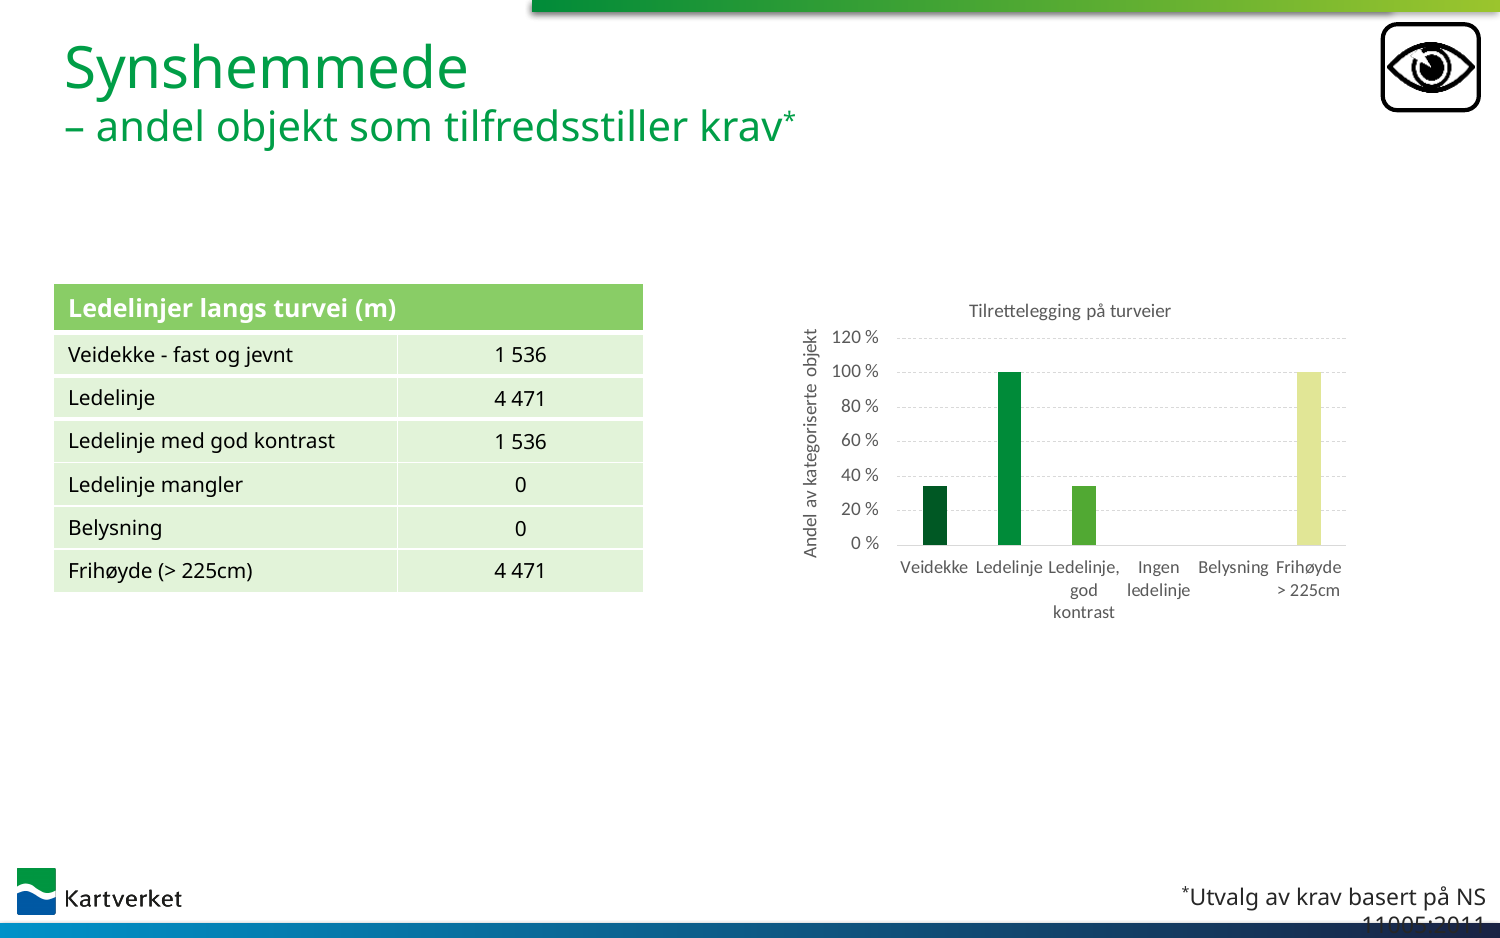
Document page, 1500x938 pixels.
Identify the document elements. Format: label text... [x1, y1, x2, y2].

table_cell Ledelinje med god kontrast [54, 421, 397, 462]
table_cell 4 471 [398, 550, 643, 592]
table_cell 4 471 [398, 378, 643, 417]
table_header Ledelinjer langs turvei (m) [54, 284, 643, 330]
table_cell Ledelinje [54, 378, 397, 417]
text_box *Utvalg av krav basert på NS 11005:2011 [1068, 873, 1500, 938]
table_cell Frihøyde (> 225cm) [54, 550, 397, 592]
table_cell 1 536 [398, 335, 643, 374]
table_cell Belysning [54, 507, 397, 548]
text_box Synshemmede – andel objekt som tilfredsstiller krav* [49, 24, 1431, 158]
table_cell Veidekke - fast og jevnt [54, 335, 397, 374]
table_cell Ledelinje mangler [54, 463, 397, 505]
table_cell 0 [398, 507, 643, 548]
table_cell 0 [398, 463, 643, 505]
picture [791, 291, 1349, 630]
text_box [1382, 24, 1480, 111]
table_cell 1 536 [398, 421, 643, 462]
